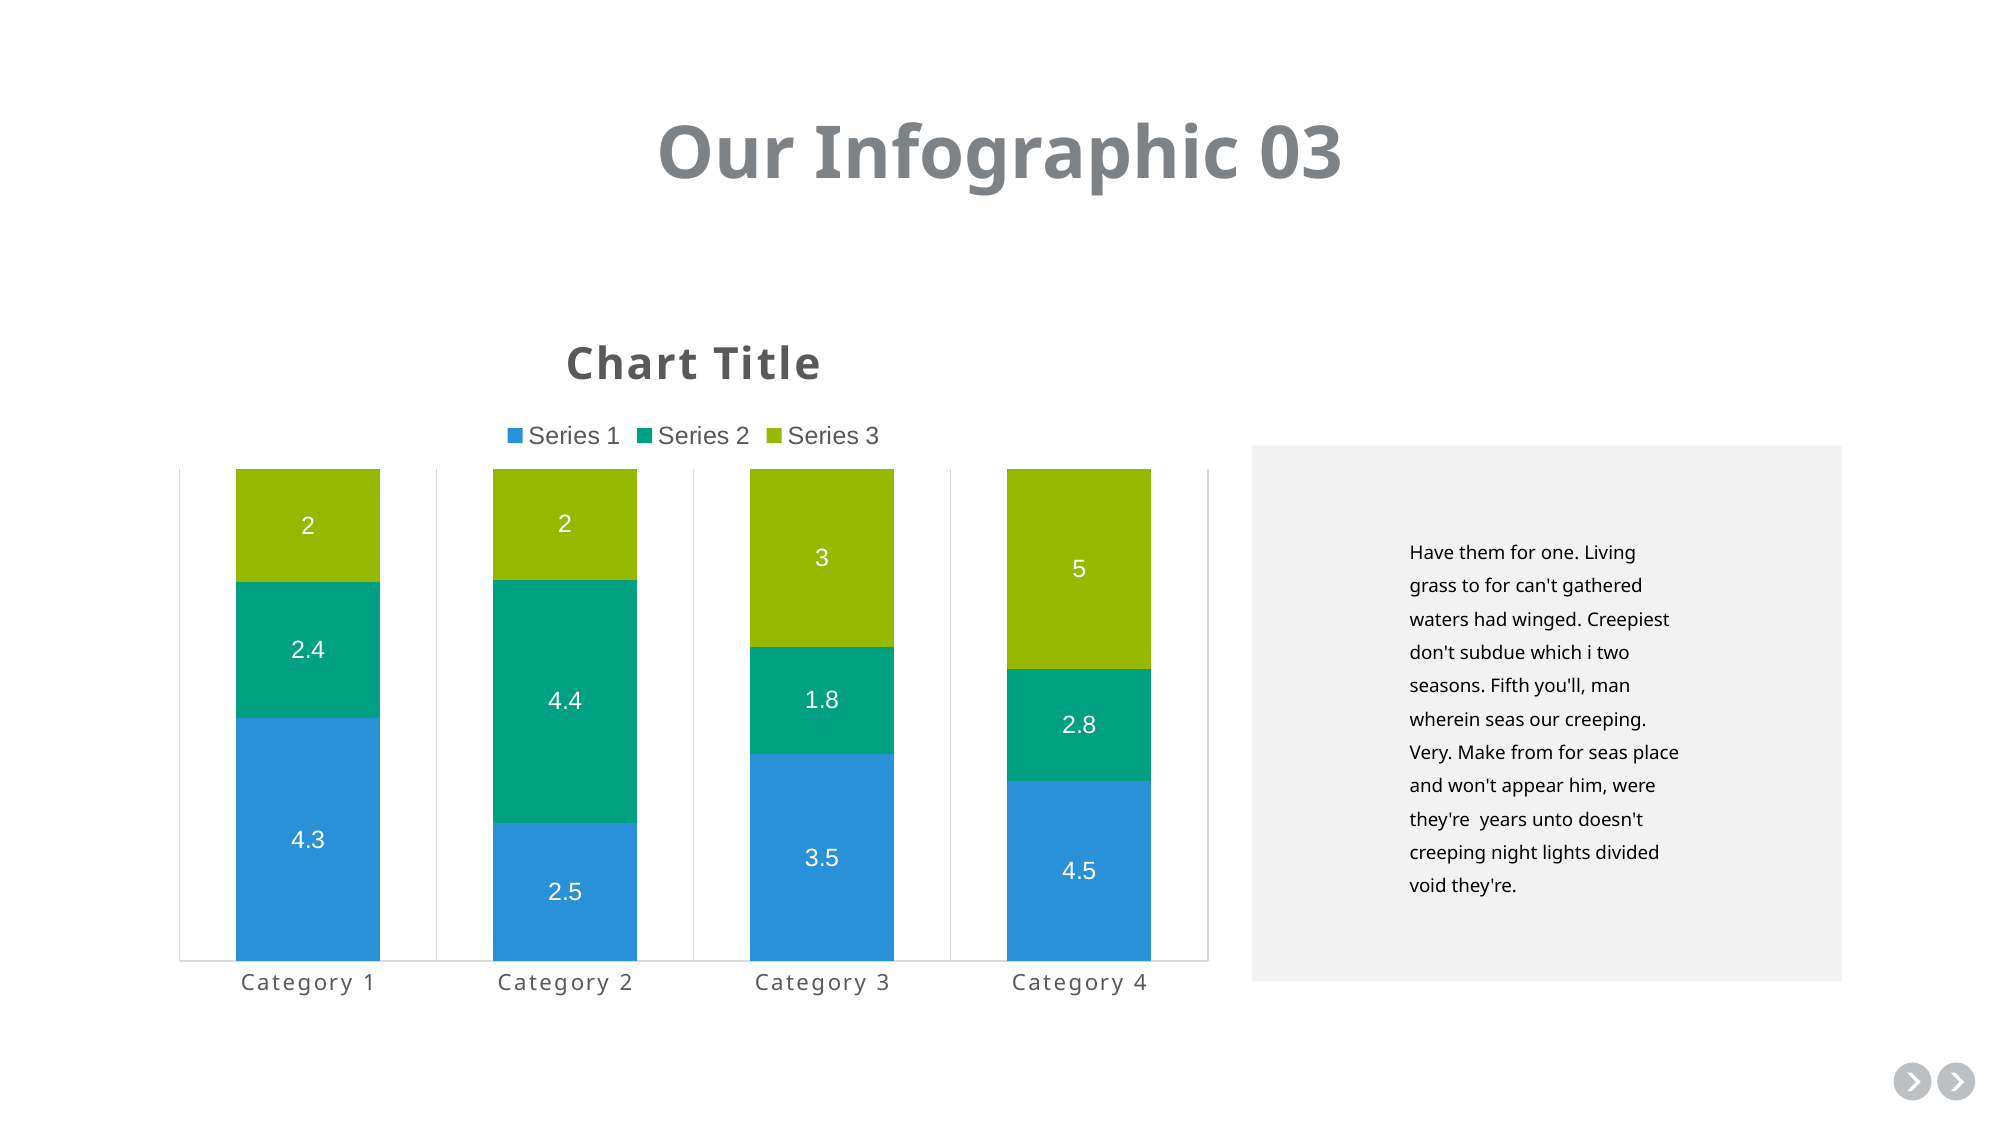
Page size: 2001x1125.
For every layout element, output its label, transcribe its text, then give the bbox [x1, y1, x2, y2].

chart [158, 297, 1230, 1012]
text_box [1251, 445, 1843, 982]
text_box Have them for one. Living grass to for can't gathered waters had winged. Creepiest don't subdue which i two seasons. Fifth you'll, man wherein seas our creeping. Very. Make from for seas place and won't appear him, were they're years unto doesn't creeping night lights divided void they're. [1394, 522, 1699, 904]
text_box Our Infographic 03 [641, 98, 1359, 201]
